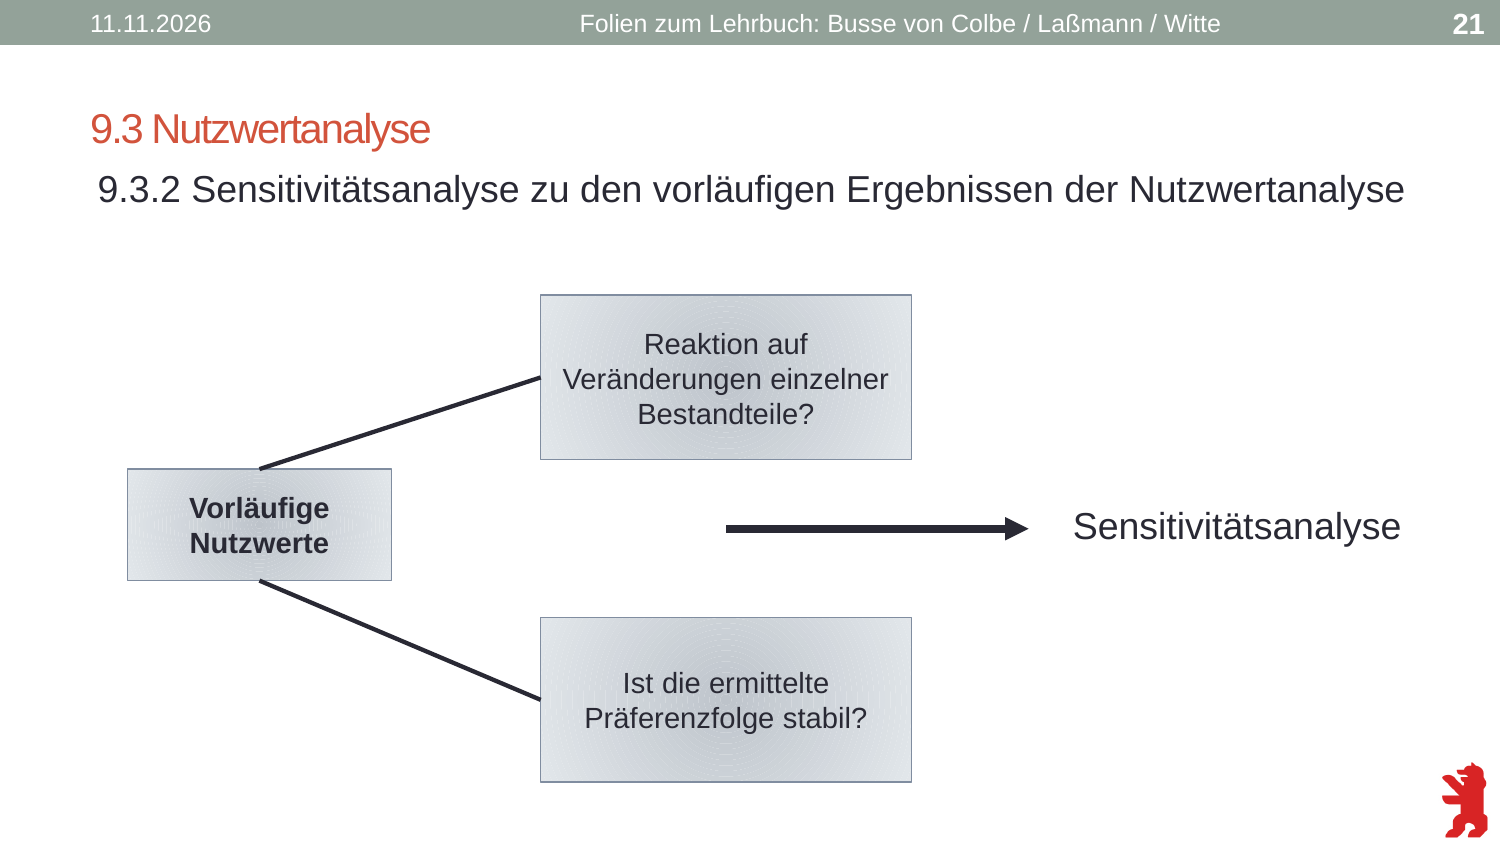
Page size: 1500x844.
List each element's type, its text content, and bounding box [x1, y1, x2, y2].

picture [1434, 760, 1500, 844]
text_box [259, 377, 541, 470]
text_box Vorläufige Nutzwerte [127, 468, 392, 581]
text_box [259, 580, 541, 701]
footer Folien zum Lehrbuch: Busse von Colbe / Laßmann / Witte [562, 2, 1238, 43]
text_box Sensitivitätsanalyse [1058, 494, 1435, 555]
title 9.3 Nutzwertanalyse [75, 65, 1500, 188]
slide_number 21 [1325, 2, 1500, 43]
text_box Reaktion auf Veränderungen einzelner Bestandteile? [540, 294, 912, 460]
text_box 9.3.2 Sensitivitätsanalyse zu den vorläufigen Ergebnissen der Nutzwertanalyse [82, 157, 1421, 217]
text_box Ist die ermittelte Präferenzfolge stabil? [540, 617, 912, 783]
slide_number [75, 2, 550, 43]
